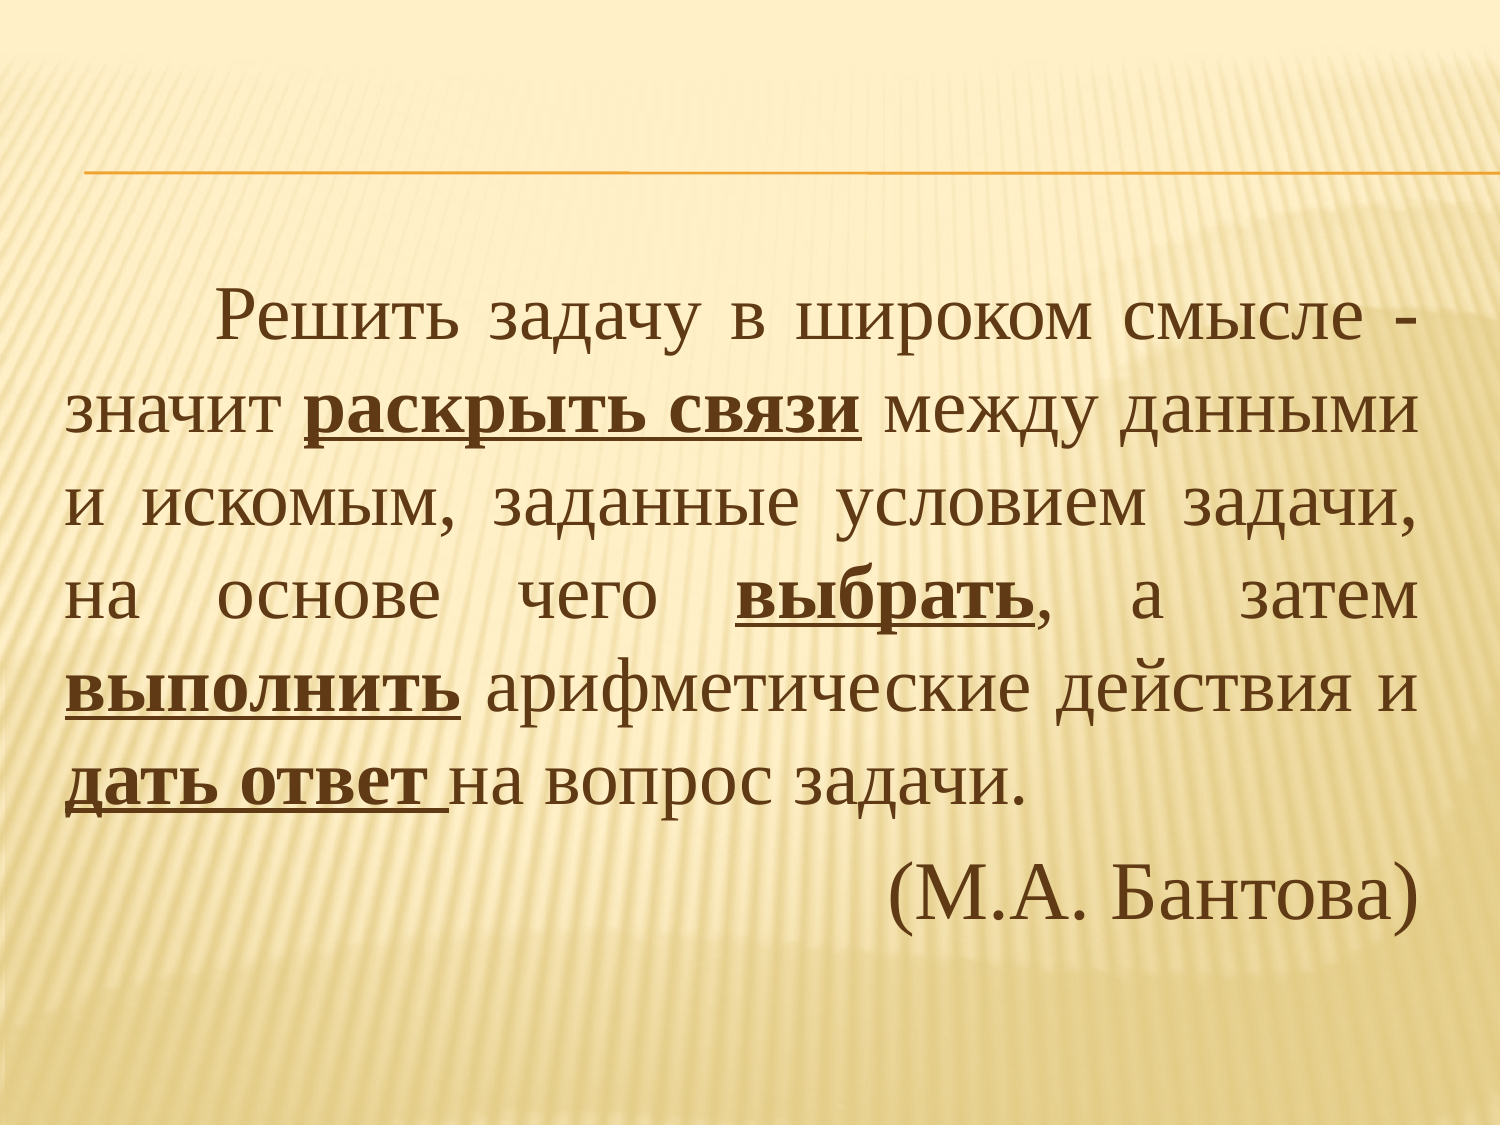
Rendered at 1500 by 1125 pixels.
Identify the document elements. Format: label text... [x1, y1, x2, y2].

list Решить задачу в широком смысле -значит раскрыть связи между данными и искомым, заданные условием задачи, на основе чего выбрать, а затем выполнить арифметические действия и дать ответ на вопрос задачи. (М.А. Бантова) [50, 254, 1436, 976]
